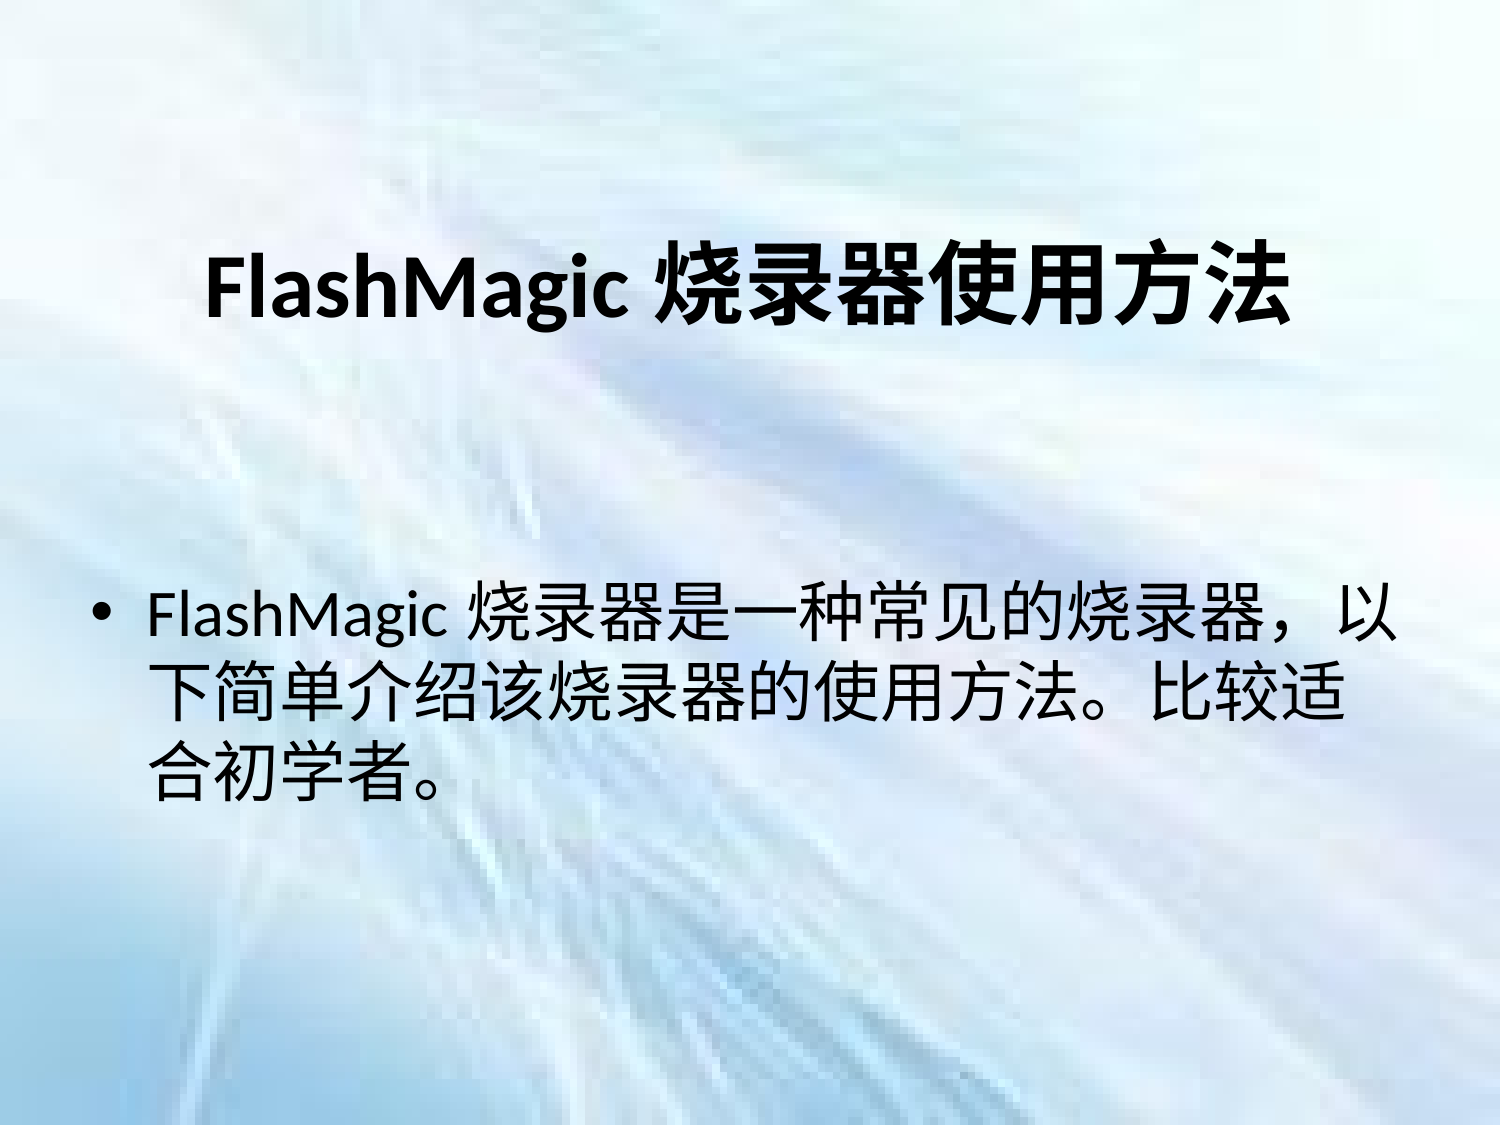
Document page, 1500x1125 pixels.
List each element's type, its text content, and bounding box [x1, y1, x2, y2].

list FlashMagic烧录器是一种常见的烧录器，以下简单介绍该烧录器的使用方法。比较适合初学者。 [75, 562, 1425, 868]
picture [0, 0, 1500, 1125]
title FlashMagic烧录器使用方法 [75, 187, 1425, 375]
